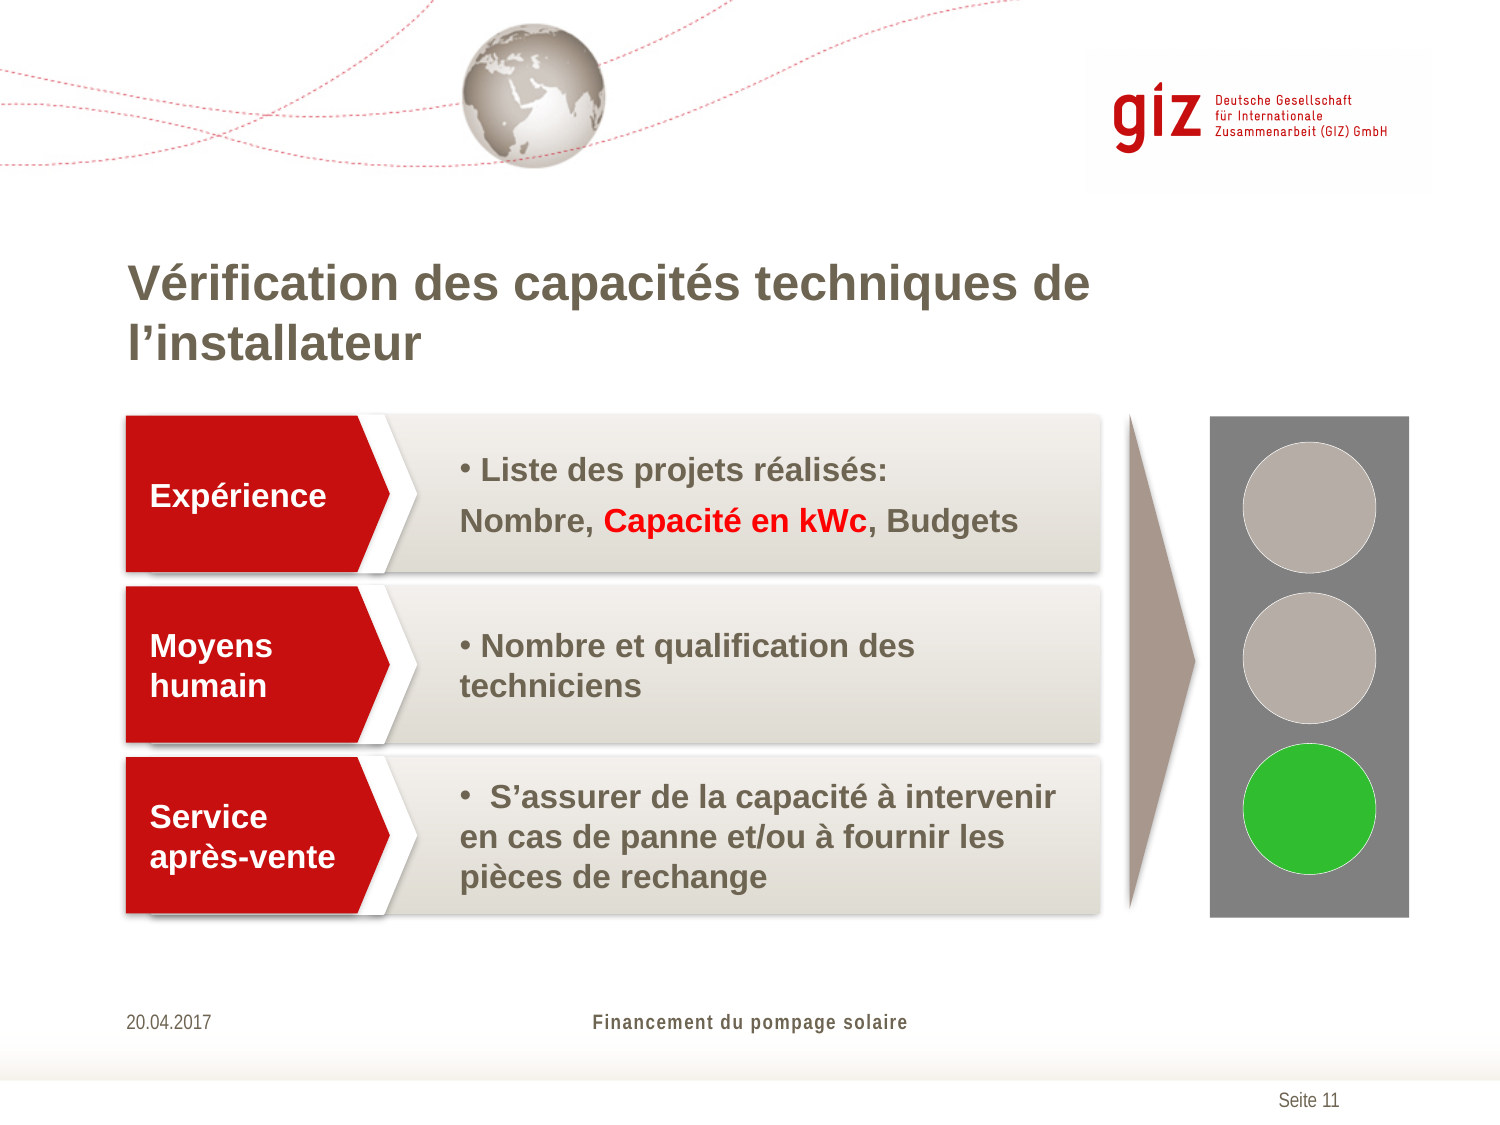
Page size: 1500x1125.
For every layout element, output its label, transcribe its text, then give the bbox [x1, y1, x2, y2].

text_box Expérience [125, 414, 391, 573]
text_box Liste des projets réalisés: Nombre, Capacité en kWc, Budgets [385, 415, 1101, 573]
text_box Nombre et qualification des techniciens [386, 586, 1101, 743]
text_box Moyens humain [125, 585, 391, 744]
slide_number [111, 1000, 325, 1042]
text_box S’assurer de la capacité à intervenir en cas de panne et/ou à fournir les pièces de rechange [385, 756, 1101, 914]
picture [0, 0, 1063, 192]
footer Financement du pompage solaire [469, 1000, 1031, 1042]
picture [0, 959, 1500, 1081]
text_box [358, 414, 417, 573]
text_box [359, 756, 417, 915]
text_box Service après-vente [125, 756, 391, 915]
text_box [359, 585, 417, 744]
title Vérification des capacités techniques de l’installateur [111, 243, 1389, 345]
text_box [1128, 413, 1197, 910]
picture [1085, 49, 1432, 194]
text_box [1209, 416, 1410, 918]
